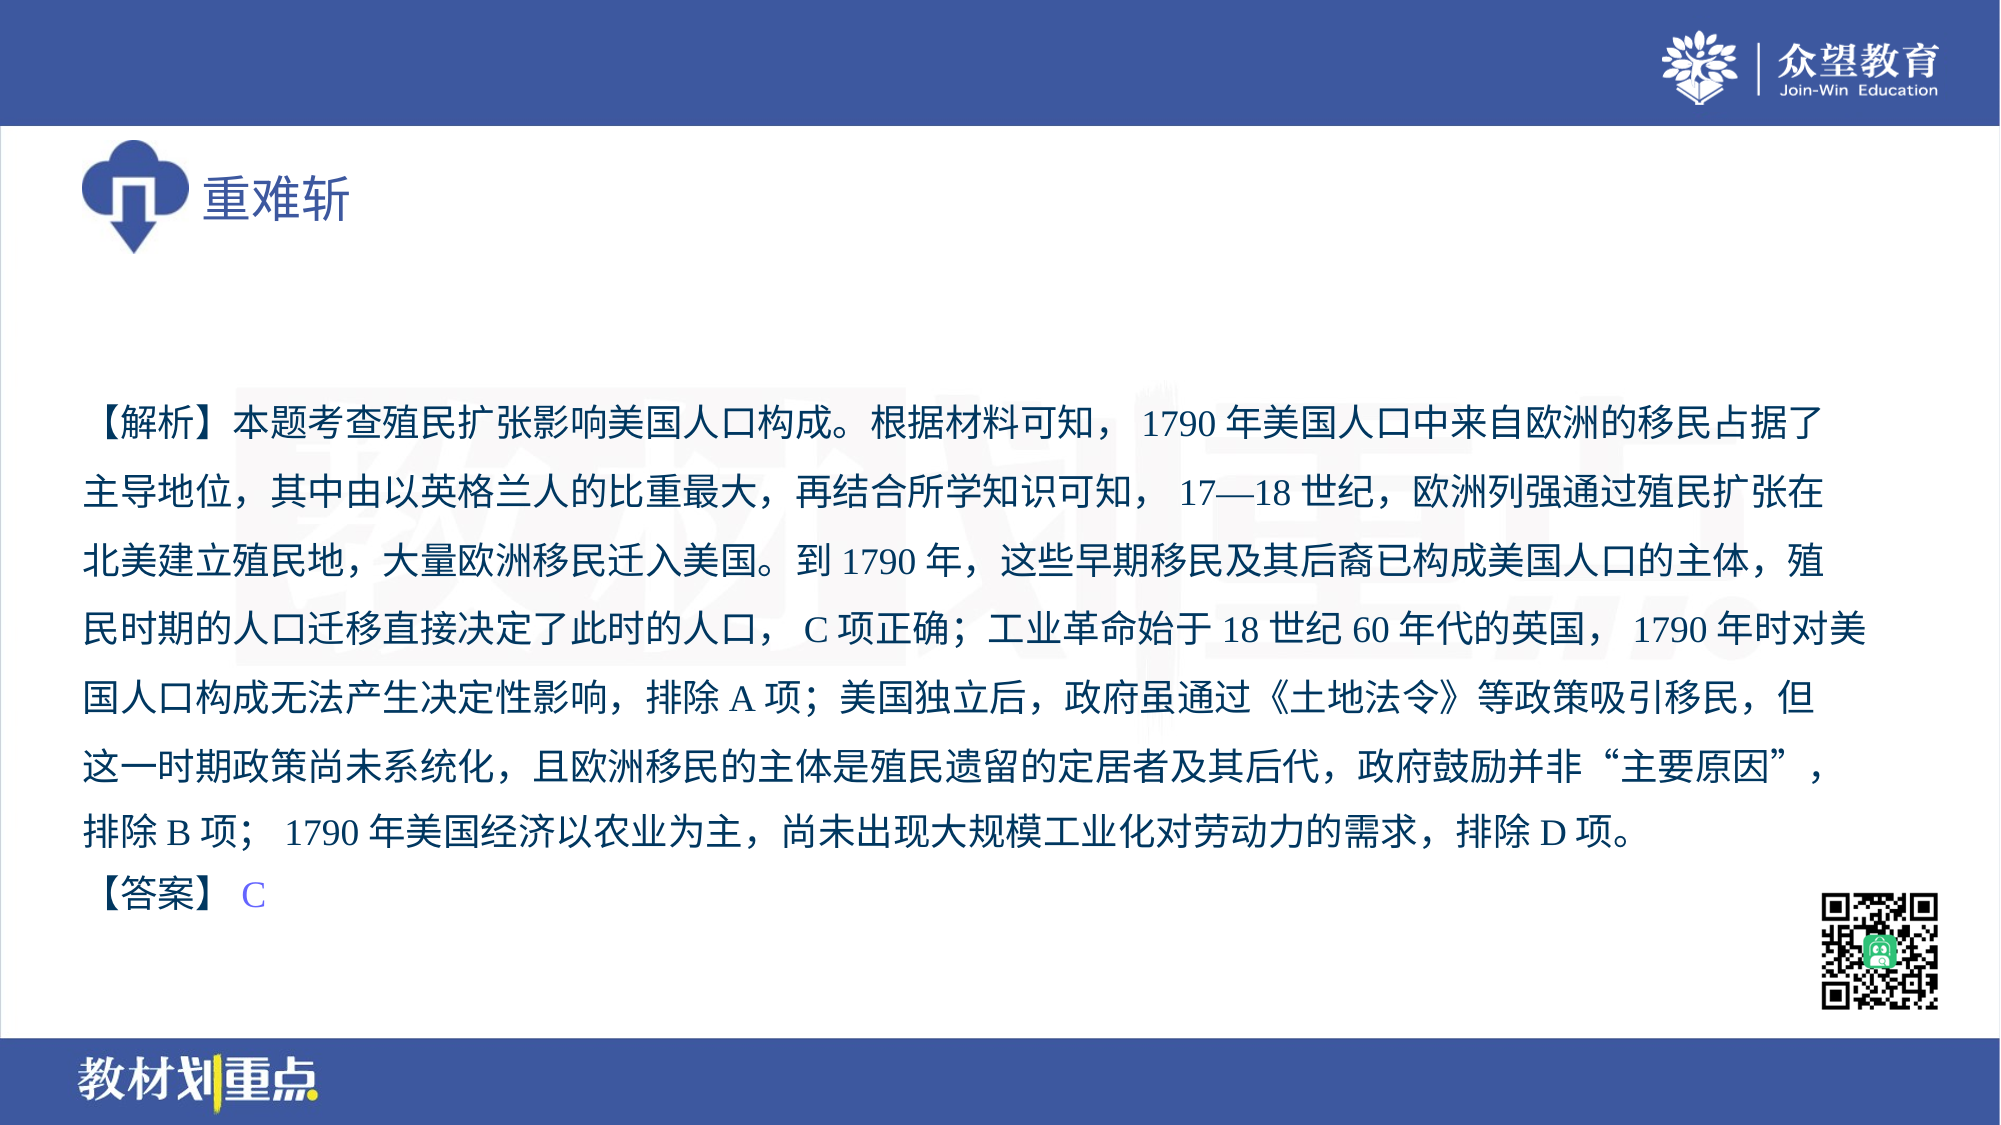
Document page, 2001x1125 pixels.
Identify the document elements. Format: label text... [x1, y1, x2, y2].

text_box 【答案】C [82, 848, 1817, 908]
picture [0, 0, 2000, 1125]
text_box 【解析】本题考查殖民扩张影响美国人口构成。根据材料可知，1790年美国人口中来自欧洲的移民占据了 主导地位，其中由以英格兰人的比重最大，再结合所学知识可知，17—18世纪，欧洲列强通过殖民扩张在 北美建立殖民地，大量欧洲移民迁入美国。到1790年，这些早期移民及其后裔已构成美国人口的主体，殖 民时期的人口迁移直接决定了此时的人口，C项正确；工业革命始于18世纪60年代的英国，1790年时对美 国人口构成无法产生决定性影响，排除A项；美国独立后，政府虽通过《土地法令》等政策吸引移民，但 这一时期政策尚未系统化，且欧洲移民的主体是殖民遗留的定居者及其后代，政府鼓励并非“主要原因”， 排除B项；1790年美国经济以农业为主，尚未出现大规模工业化对劳动力的需求，排除D项。 [82, 375, 1817, 846]
